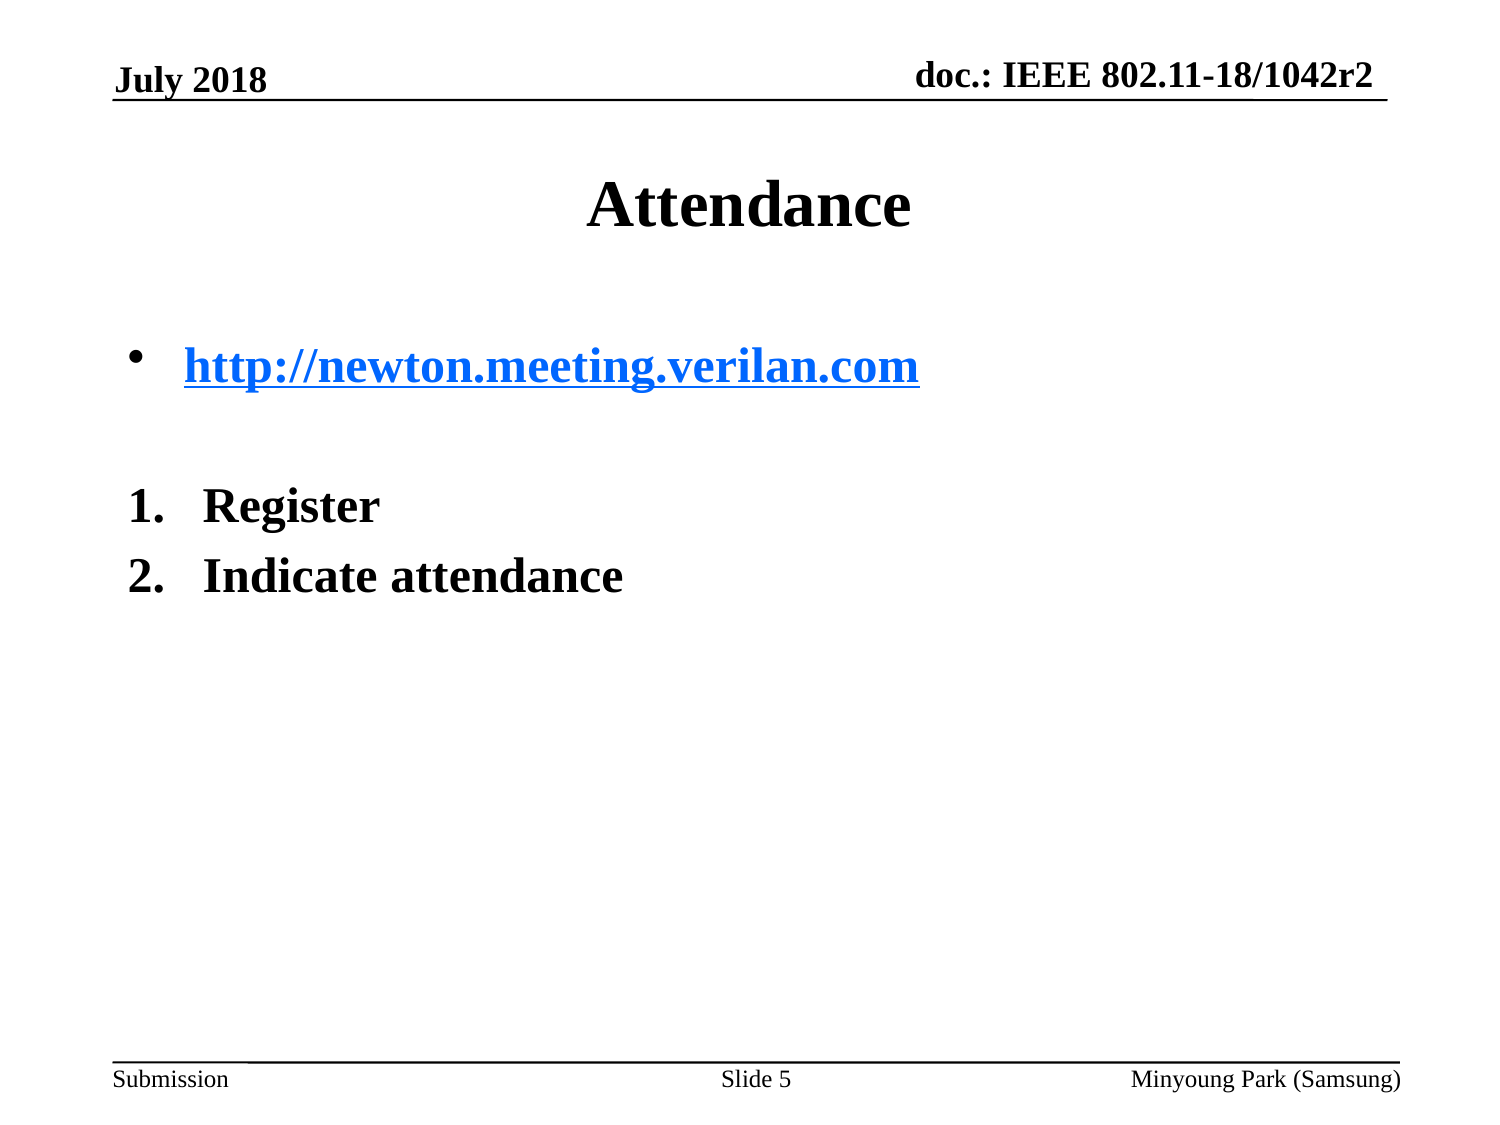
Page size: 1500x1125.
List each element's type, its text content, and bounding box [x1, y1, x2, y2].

title Attendance [112, 112, 1388, 288]
footer Minyoung Park (Samsung) [949, 1061, 1402, 1093]
slide_number Slide 5 [712, 1061, 800, 1093]
list http://newton.meeting.verilan.com Register Indicate attendance [112, 324, 1388, 1000]
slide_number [114, 54, 335, 101]
